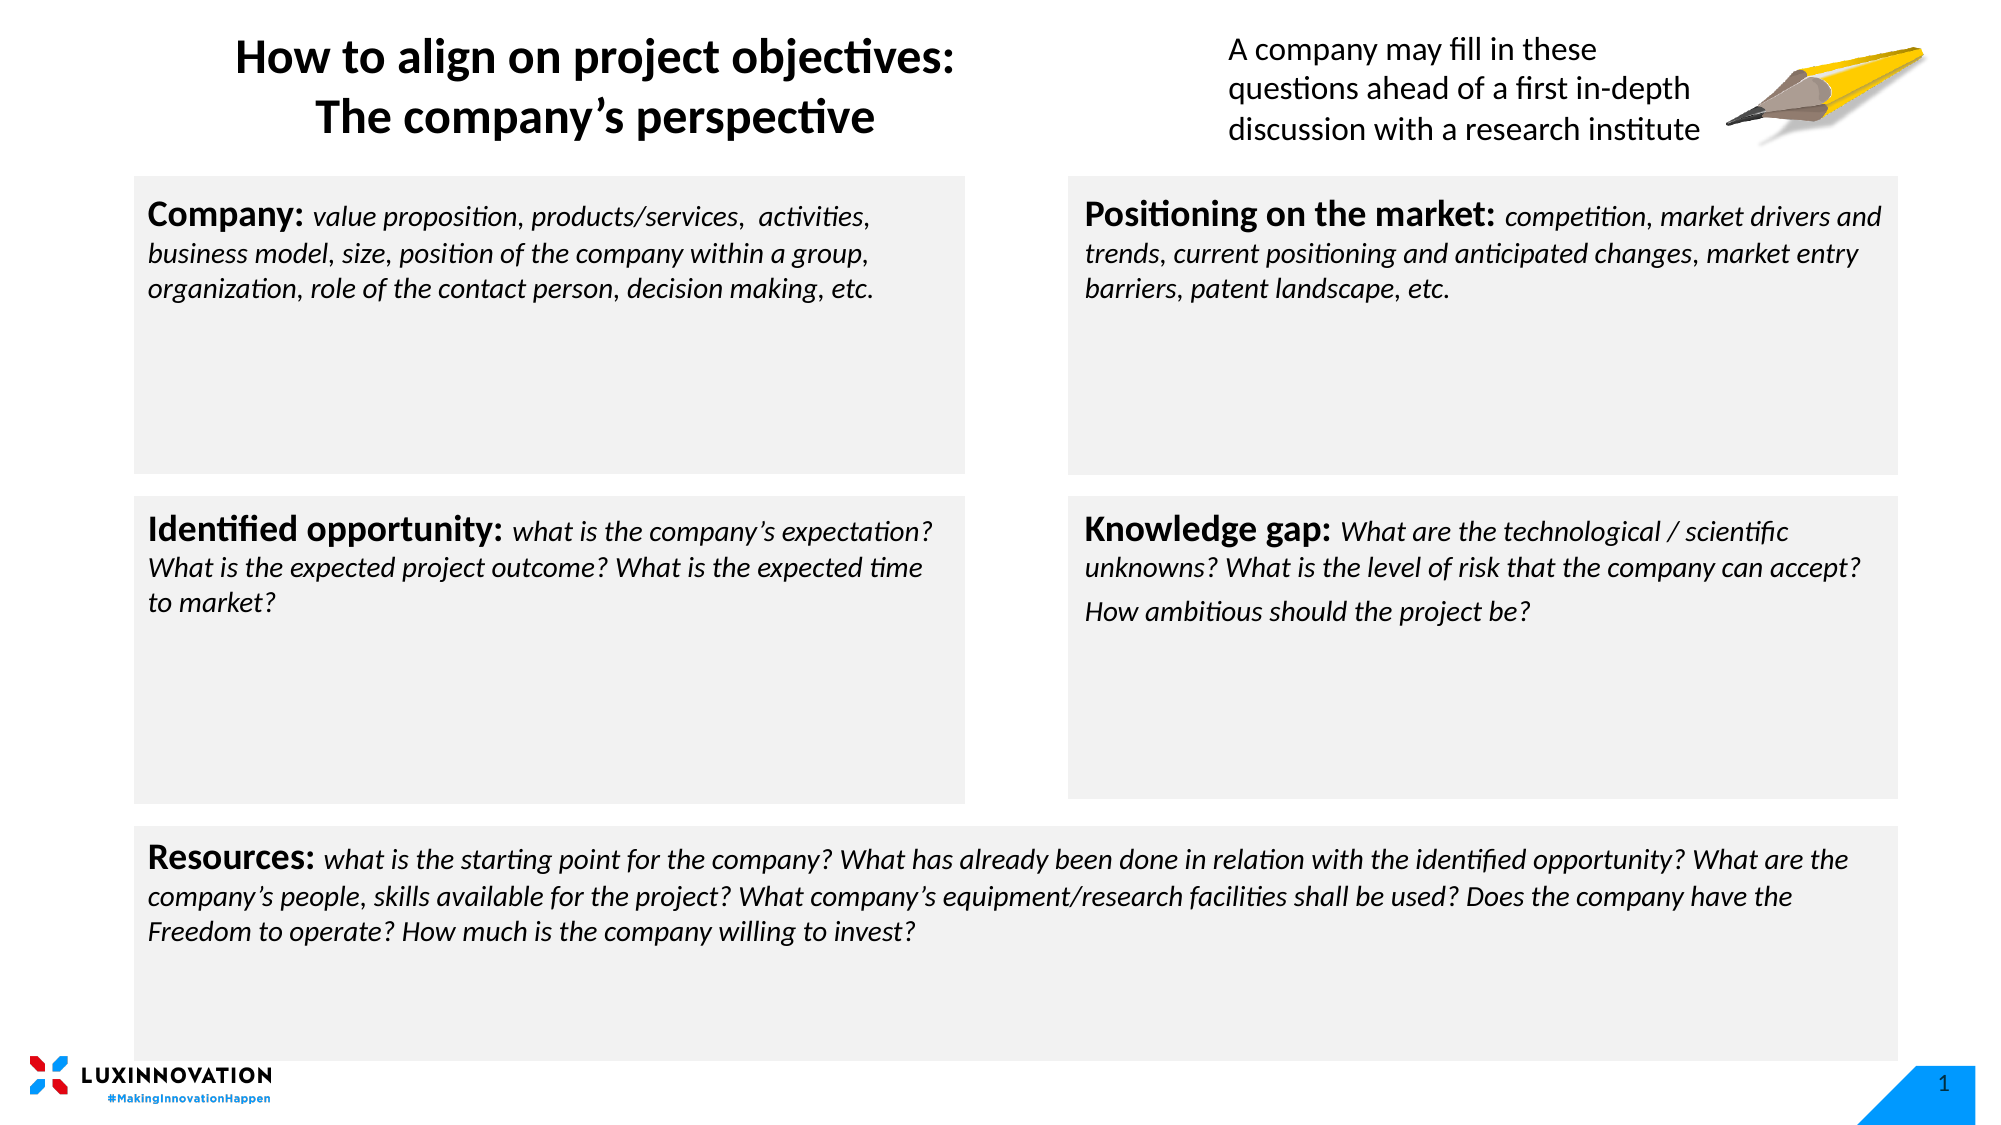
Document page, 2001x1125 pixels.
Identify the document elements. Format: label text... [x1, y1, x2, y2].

text_box [132, 494, 967, 806]
text_box A company may fill in these questions ahead of a first in-depth discussion with a research institute [1213, 19, 1727, 154]
picture [1726, 47, 1932, 151]
text_box Identified opportunity: what is the company’s expectation? What is the expected project outcome? What is the expected time to market? [133, 496, 966, 626]
text_box [1066, 494, 1900, 801]
slide_number 1 [1906, 1054, 1982, 1109]
text_box [1066, 174, 1900, 477]
text_box Knowledge gap: What are the technological / scientific unknowns? What is the level of risk that the company can accept? How ambitious should the project be? [1069, 496, 1900, 637]
picture [30, 1056, 271, 1104]
text_box Company: value proposition, products/services, activities, business model, size, position of the company within a group, organization, role of the contact person, decision making, etc. [133, 182, 966, 312]
text_box [132, 824, 1900, 1063]
text_box [132, 174, 967, 476]
text_box Positioning on the market: competition, market drivers and trends, current positioning and anticipated changes, market entry barriers, patent landscape, etc. [1069, 182, 1900, 312]
text_box Resources: what is the starting point for the company? What has already been done in relation with the identified opportunity? What are the company’s people, skills available for the project? What company’s equipment/research facilities shall be used? Does the company have the Freedom to operate? How much is the company willing to invest? [133, 824, 1900, 955]
text_box How to align on project objectives: The company’s perspective [132, 16, 1059, 152]
